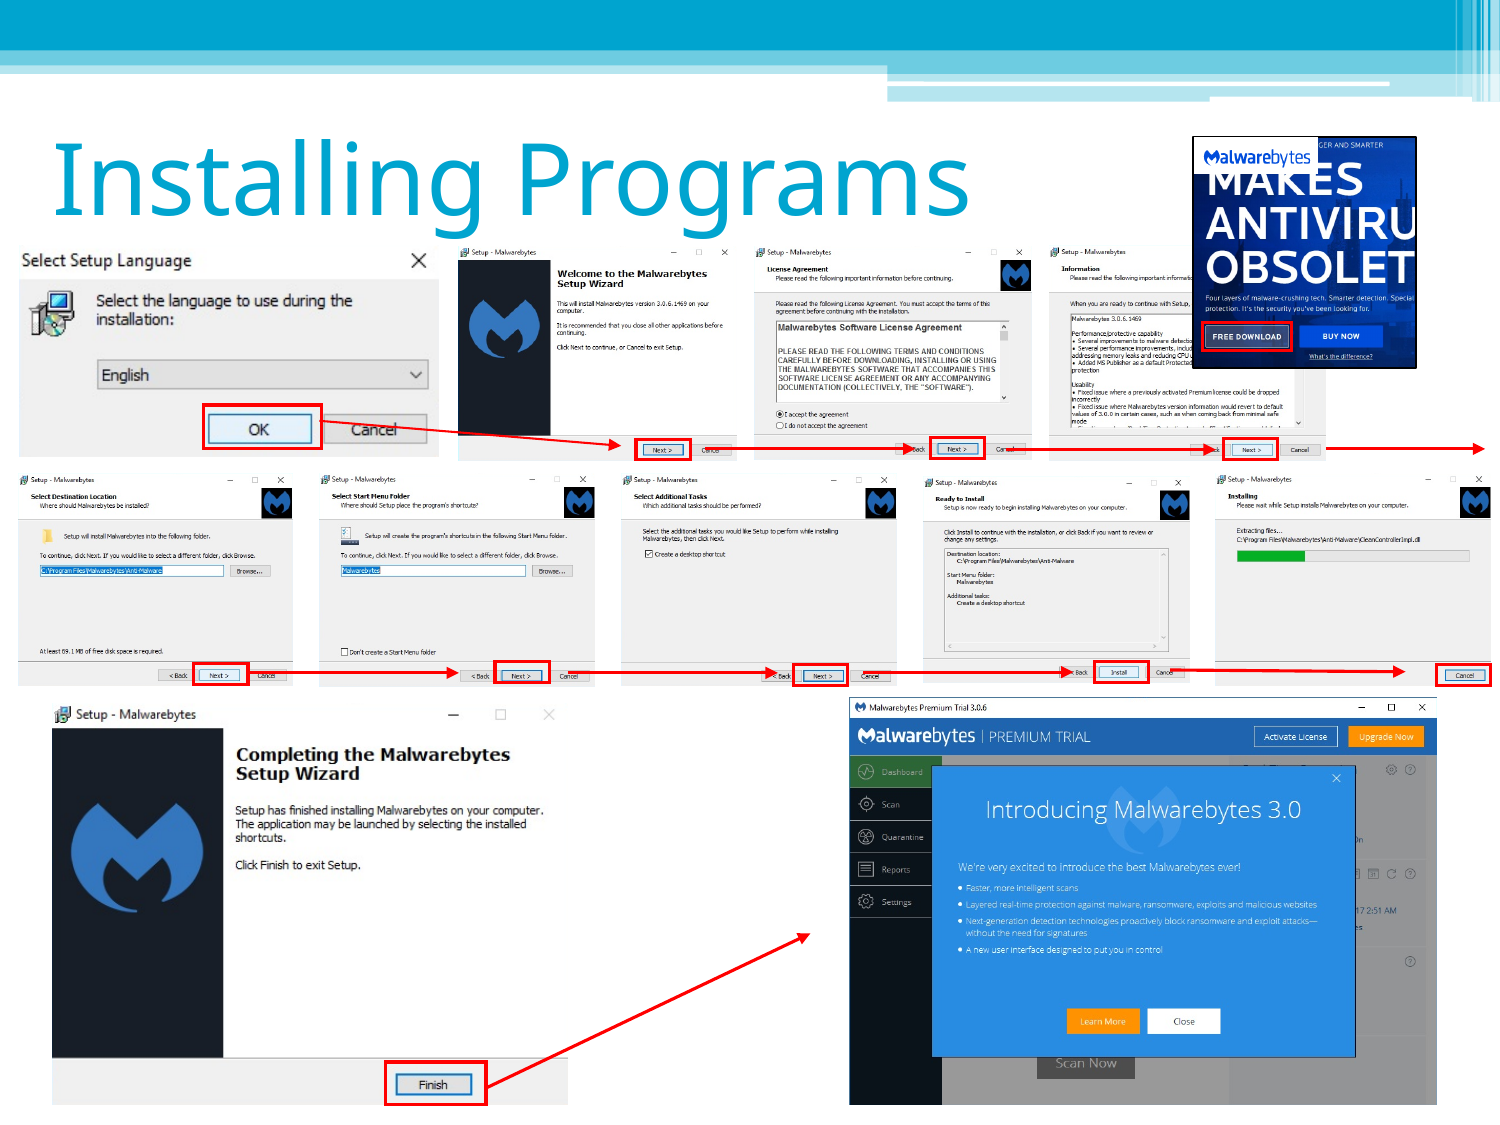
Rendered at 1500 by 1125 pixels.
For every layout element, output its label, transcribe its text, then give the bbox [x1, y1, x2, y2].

picture [18, 473, 293, 686]
picture [458, 246, 737, 461]
picture [1049, 245, 1326, 461]
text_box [319, 420, 622, 446]
title Installing Programs [37, 87, 1500, 263]
picture [52, 703, 568, 1105]
picture [621, 473, 897, 686]
picture [849, 697, 1437, 1105]
picture [1215, 473, 1491, 686]
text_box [485, 933, 811, 1089]
picture [754, 246, 1032, 461]
picture [319, 473, 595, 687]
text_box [1194, 137, 1416, 367]
picture [19, 245, 439, 457]
picture [923, 476, 1190, 683]
